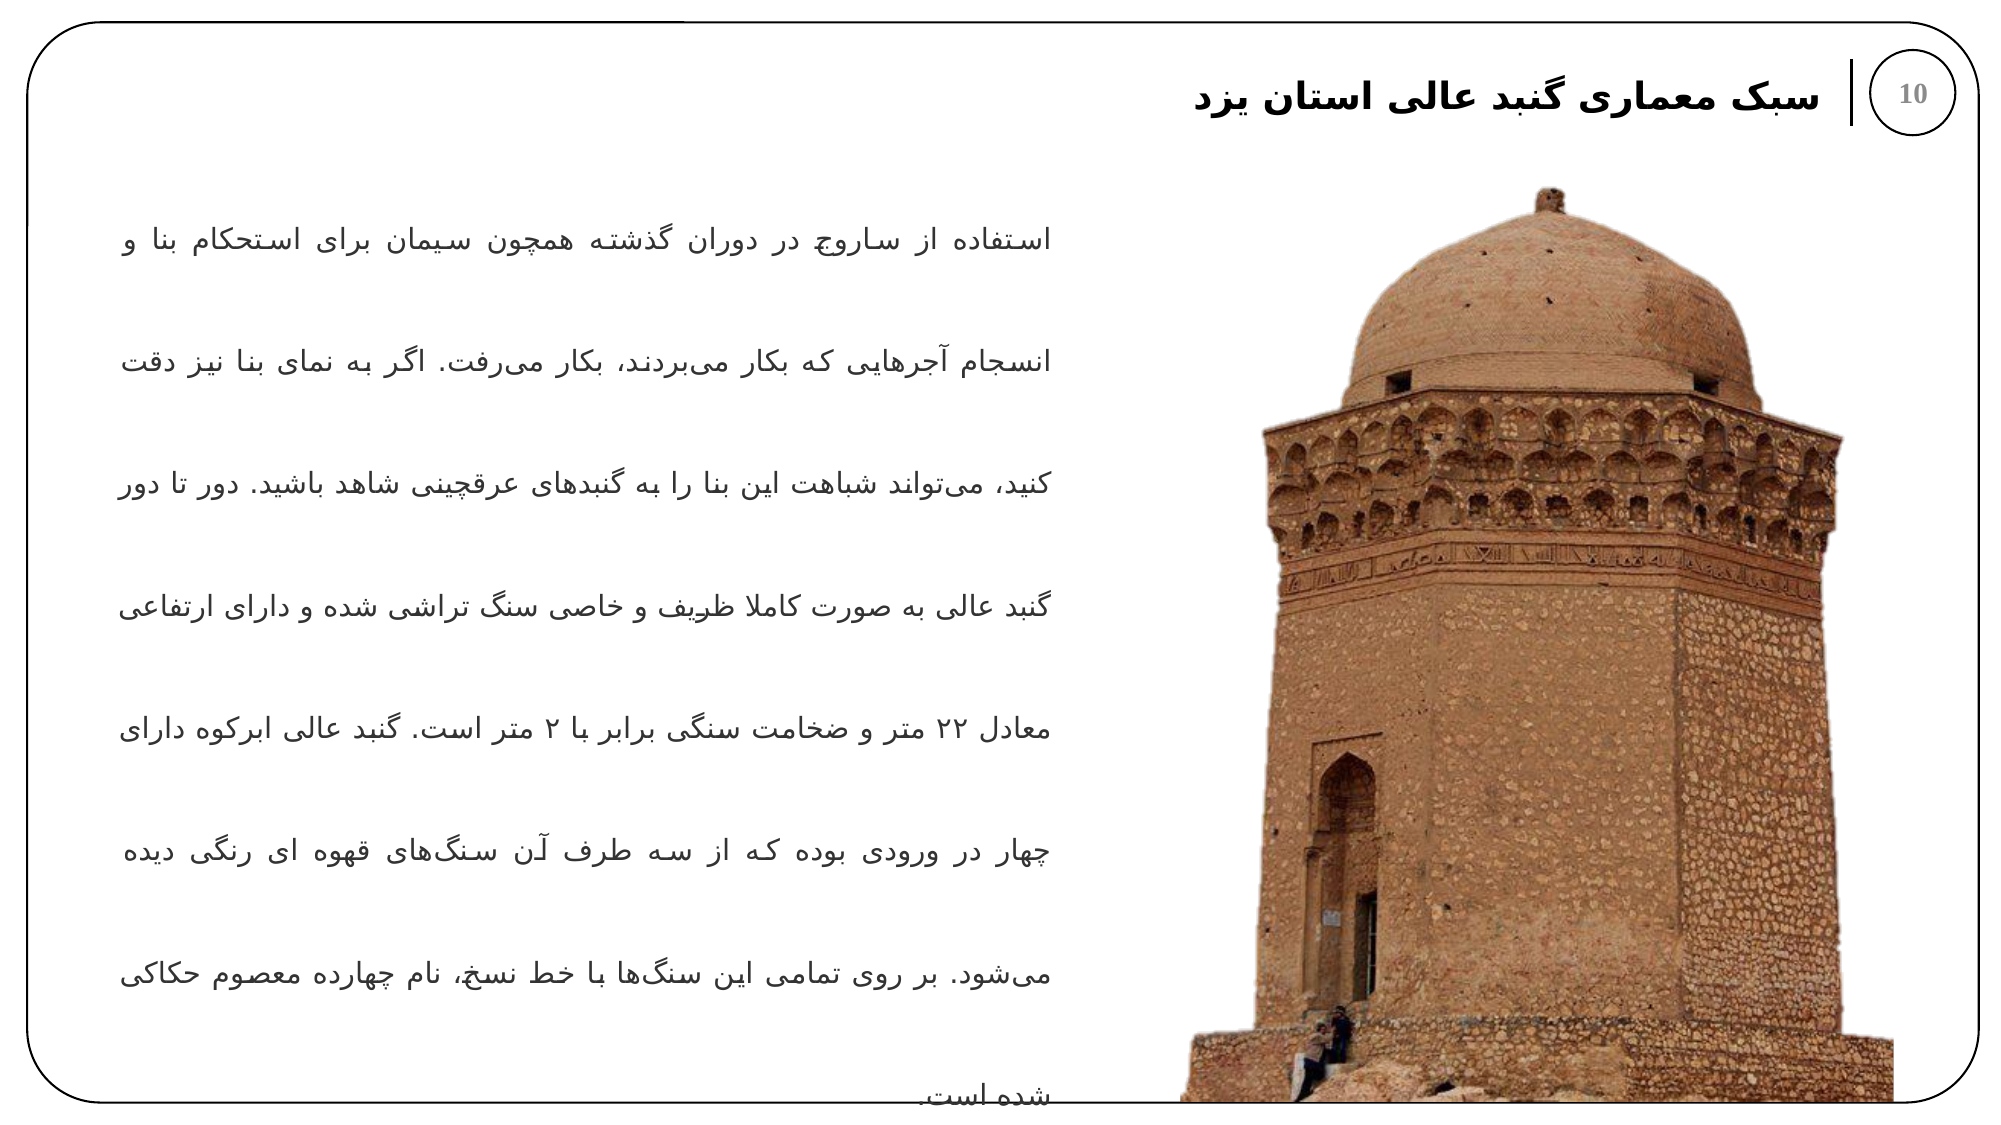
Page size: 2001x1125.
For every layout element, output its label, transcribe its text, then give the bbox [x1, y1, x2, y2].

picture [1132, 88, 1944, 1102]
text_box استفاده از ساروج در دوران گذشته همچون سیمان برای استحکام بنا و انسجام آجرهایی که بکار می‌بردند، بکار می‌رفت. اگر به نمای بنا نیز دقت کنید، می‌تواند شباهت این بنا را به گنبدهای عرقچینی شاهد باشید. دور تا دور گنبد عالی به صورت کاملا ظریف و خاصی سنگ تراشی شده و دارای ارتفاعی معادل ۲۲ متر و ضخامت سنگی برابر با ۲ متر است. گنبد عالی ابرکوه دارای چهار در ورودی بوده که از سه طرف آن سنگ‌های قهوه ای رنگی دیده می‌شود. بر روی تمامی این سنگ‌ها با خط نسخ، نام چهارده معصوم حکاکی شده است. [102, 125, 1067, 1119]
text_box سبک معماری گنبد عالی استان یزد [1025, 64, 1837, 125]
slide_number 10 [1879, 62, 1947, 122]
